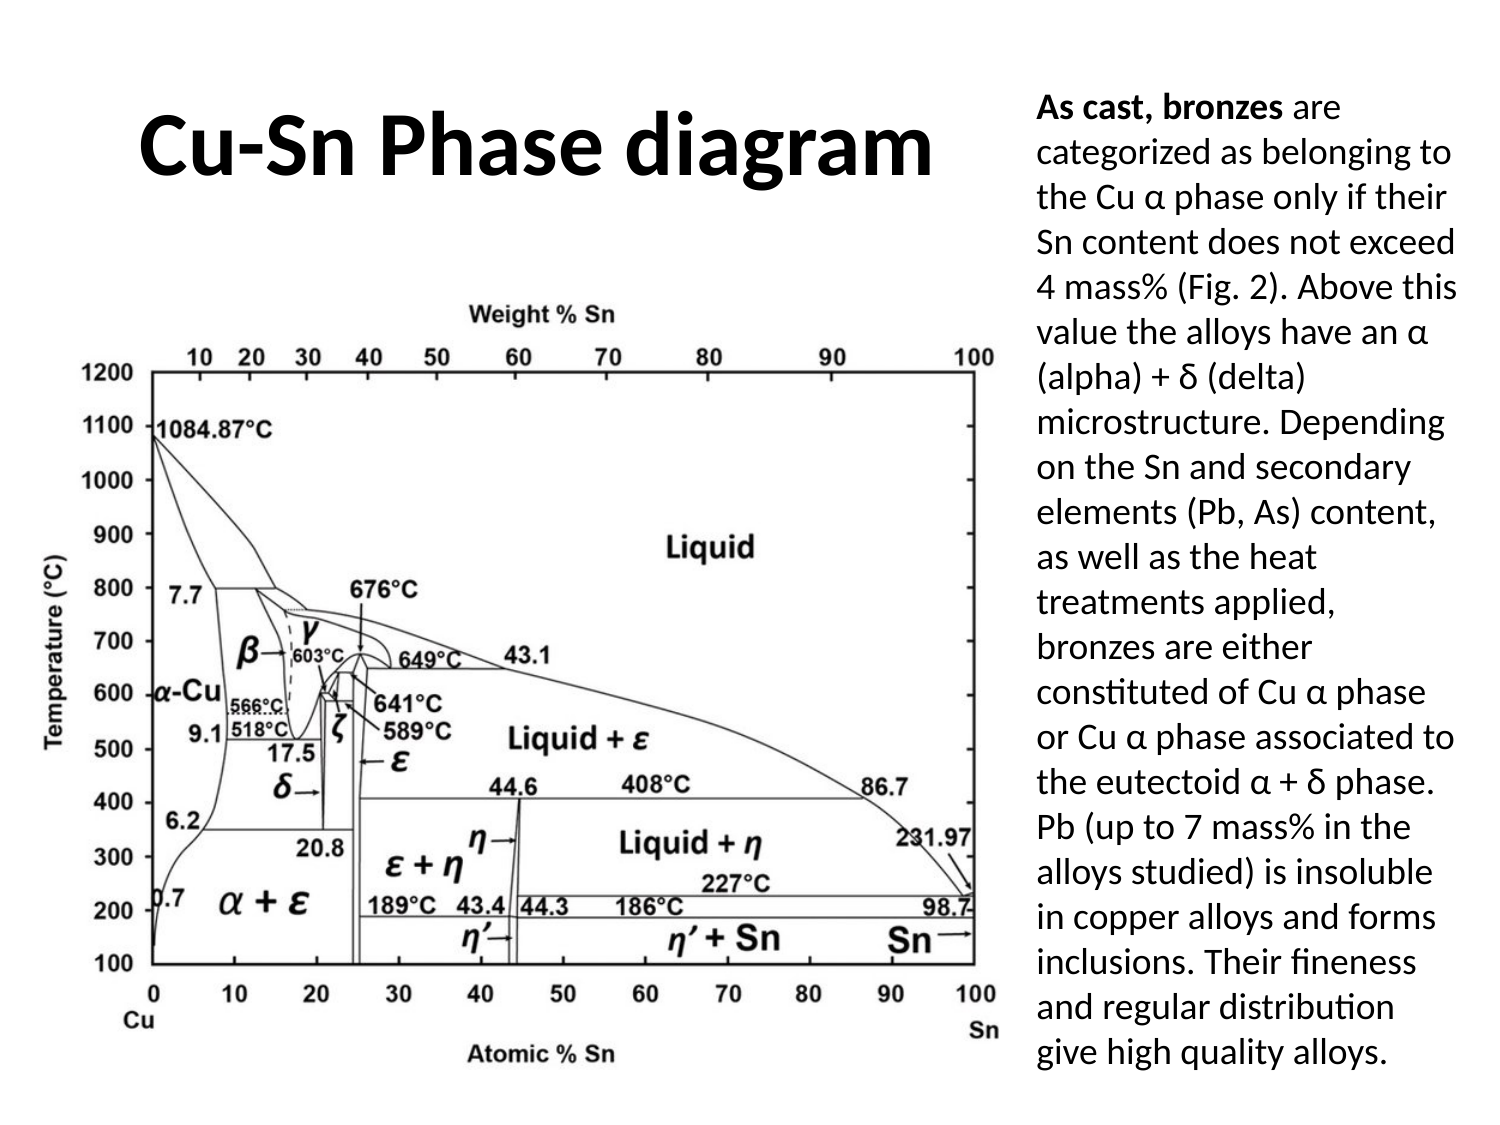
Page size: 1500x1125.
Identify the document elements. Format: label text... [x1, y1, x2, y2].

text_box As cast, bronzes are categorized as belonging to the Cu α phase only if their Sn content does not exceed 4 mass% (Fig. 2). Above this value the alloys have an α (alpha) + δ (delta) microstructure. Depending on the Sn and secondary elements (Pb, As) content, as well as the heat treatments applied, bronzes are either constituted of Cu α phase or Cu α phase associated to the eutectoid α + δ phase. Pb (up to 7 mass% in the alloys studied) is insoluble in copper alloys and forms inclusions. Their fineness and regular distribution give high quality alloys. [1021, 74, 1477, 1125]
title Cu-Sn Phase diagram [75, 45, 1022, 233]
picture [40, 302, 1000, 1071]
